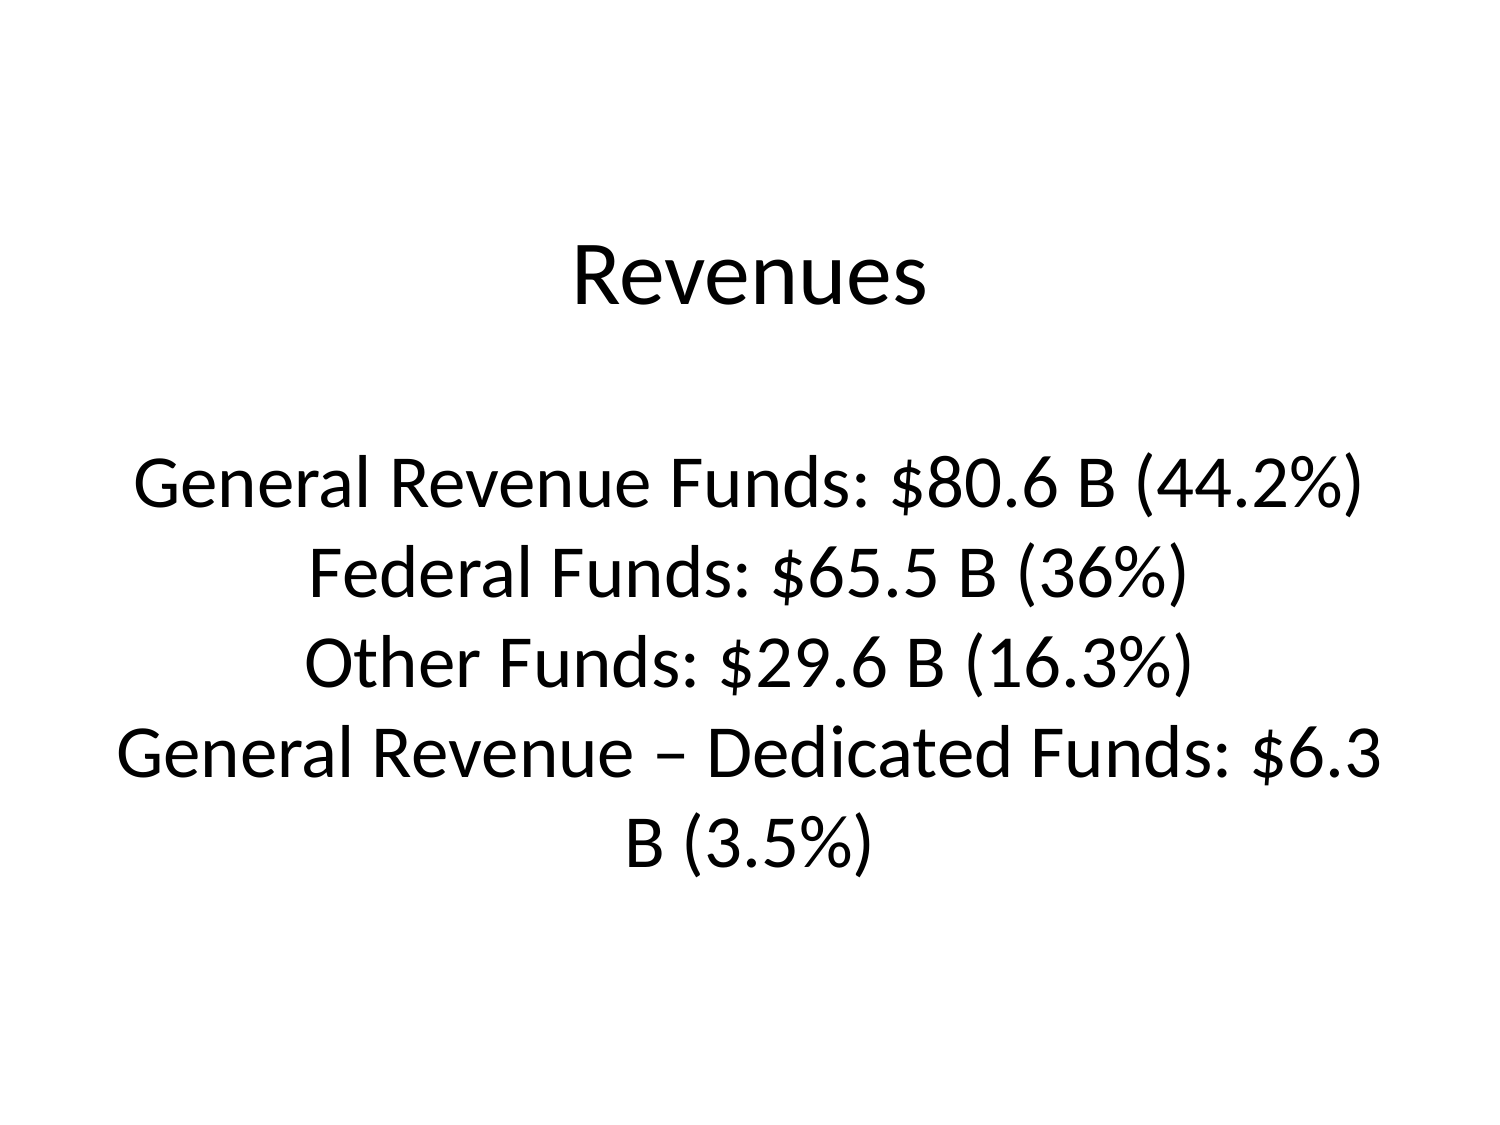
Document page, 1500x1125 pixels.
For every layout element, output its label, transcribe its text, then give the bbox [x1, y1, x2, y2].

title Revenues General Revenue Funds: $80.6 B (44.2%) Federal Funds: $65.5 B (36%) Other Funds: $29.6 B (16.3%) General Revenue – Dedicated Funds: $6.3 B (3.5%) [74, 44, 1426, 1051]
